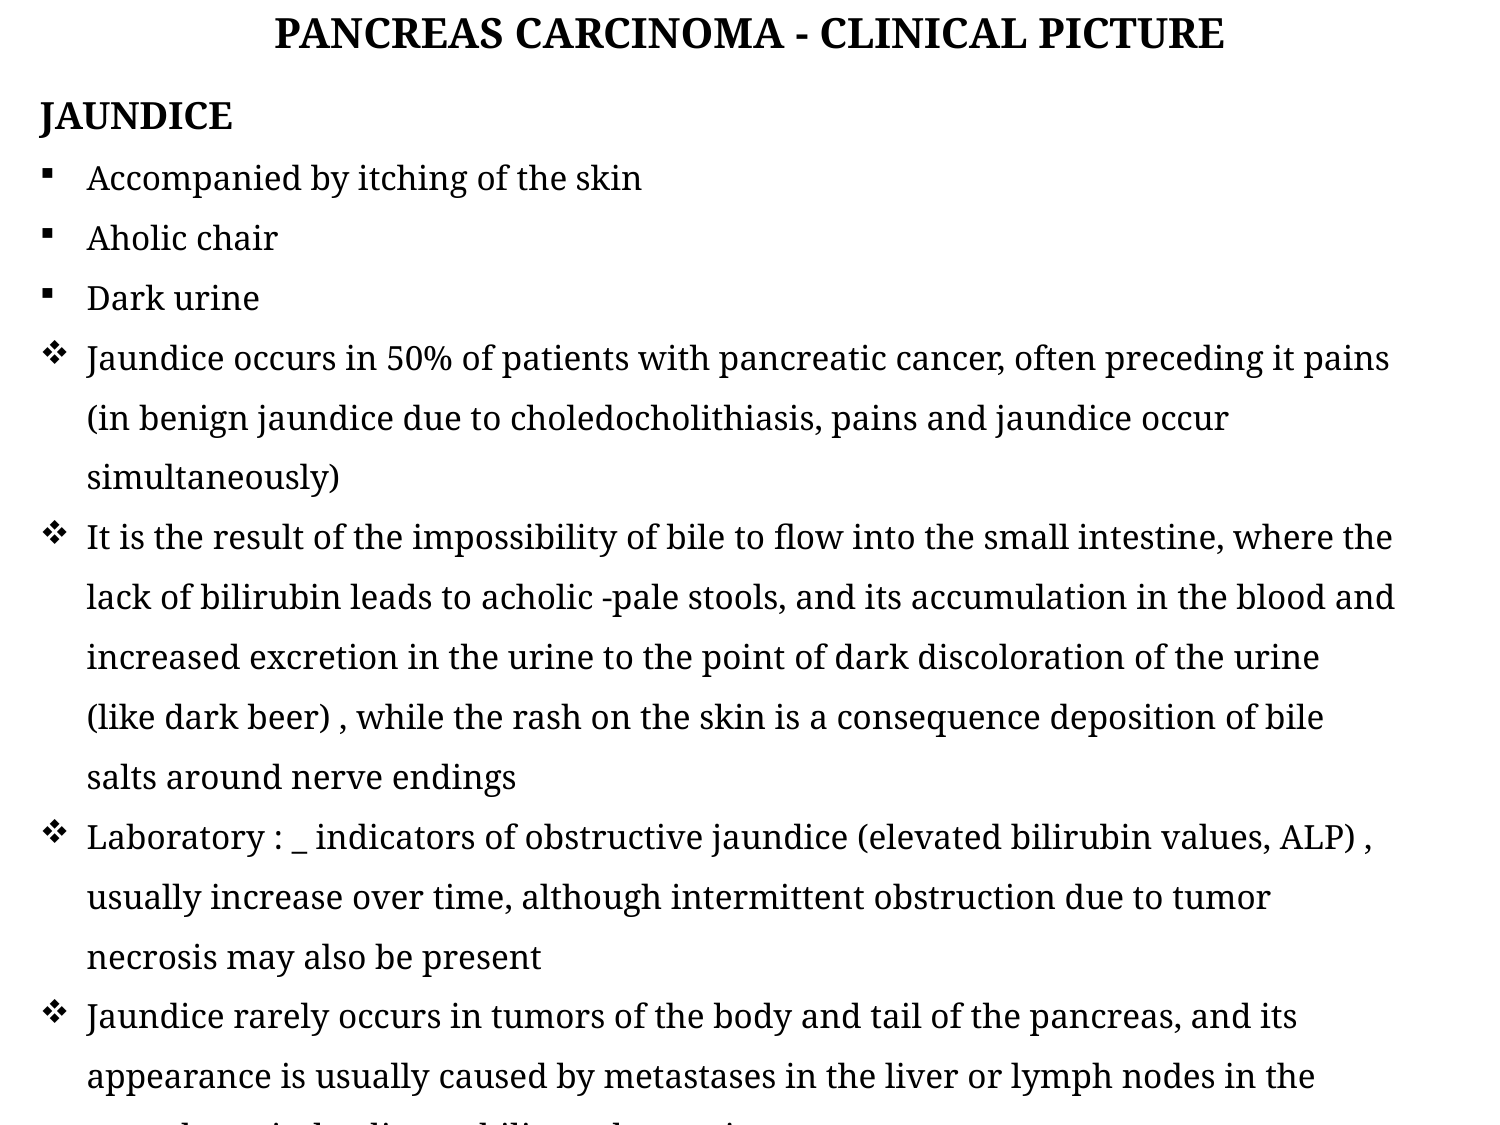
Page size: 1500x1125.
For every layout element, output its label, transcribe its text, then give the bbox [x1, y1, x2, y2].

text_box JAUNDICE Accompanied by itching of the skin Aholic chair Dark urine Jaundice occurs in 50% of patients with pancreatic cancer, often preceding it pains (in benign jaundice due to choledocholithiasis, pains and jaundice occur simultaneously) It is the result of the impossibility of bile to flow into the small intestine, where the lack of bilirubin leads to acholic -pale stools, and its accumulation in the blood and increased excretion in the urine to the point of dark discoloration of the urine (like dark beer) , while the rash on the skin is a consequence deposition of bile salts around nerve endings Laboratory : _ indicators of obstructive jaundice (elevated bilirubin values, ALP) , usually increase over time, although intermittent obstruction due to tumor necrosis may also be present Jaundice rarely occurs in tumors of the body and tail of the pancreas, and its appearance is usually caused by metastases in the liver or lymph nodes in the porta hepatis, leading to biliary obstruction. [24, 63, 1413, 1125]
text_box PANCREAS CARCINOMA - CLINICAL PICTURE [0, 0, 1500, 63]
